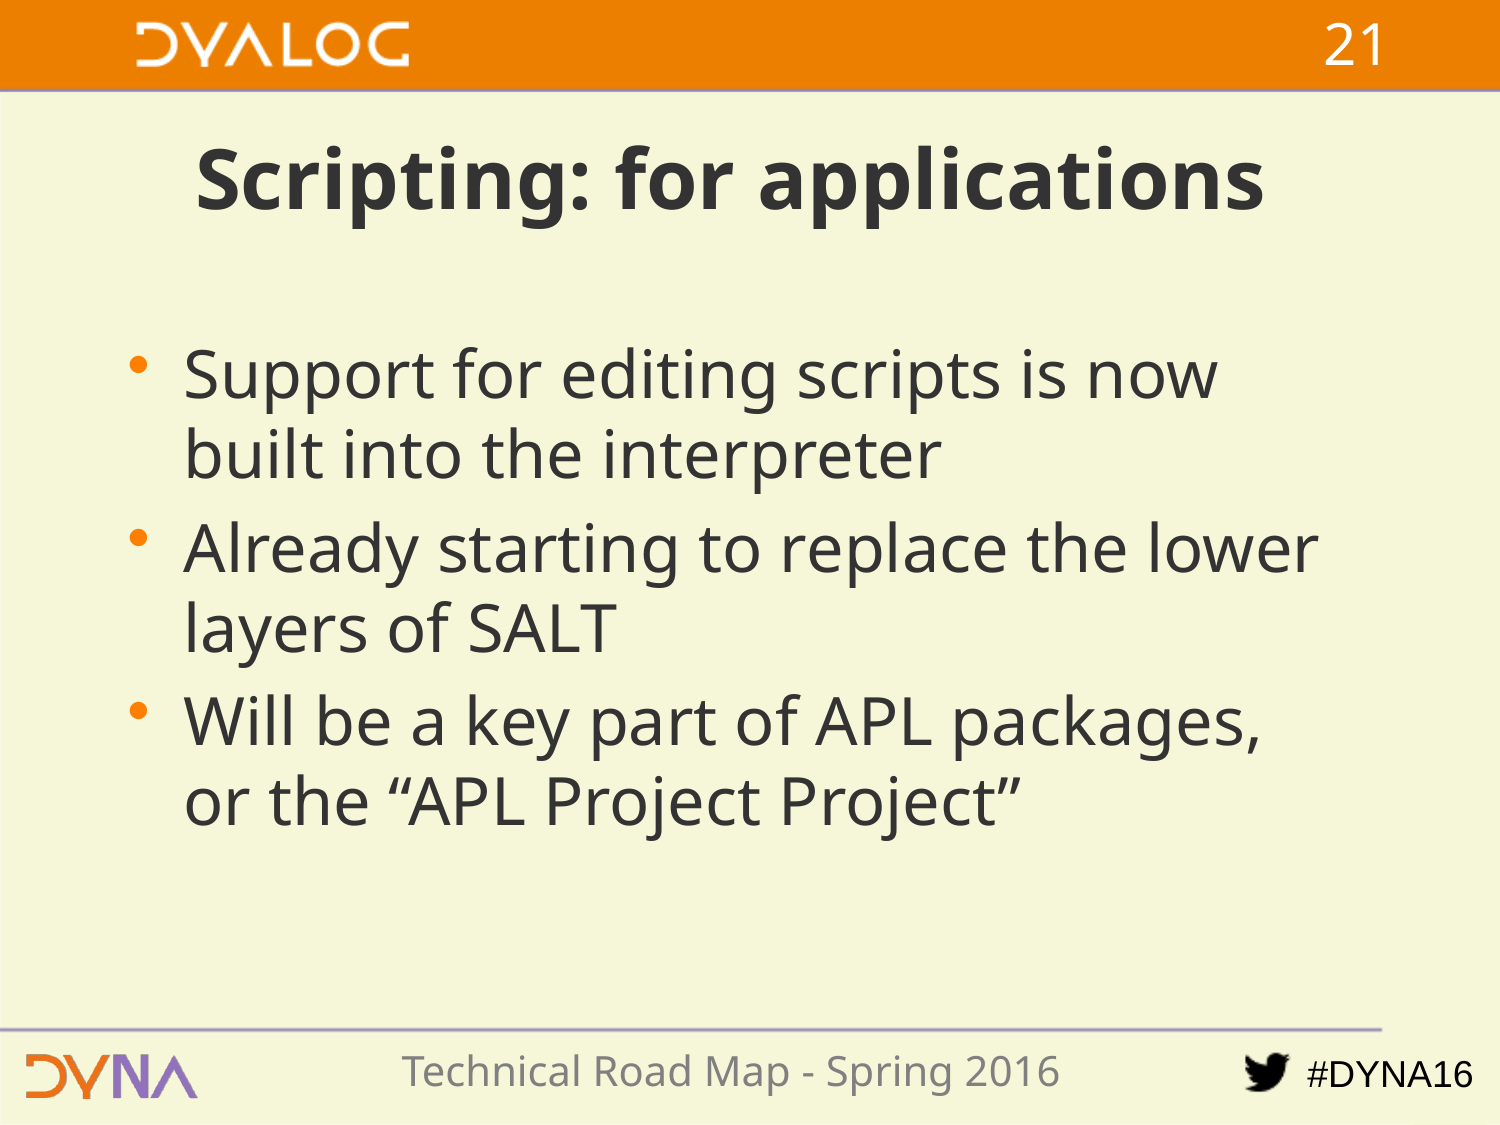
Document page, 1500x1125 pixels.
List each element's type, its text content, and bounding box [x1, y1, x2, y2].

title Scripting: for applications [93, 118, 1369, 307]
list Support for editing scripts is now built into the interpreter Already starting to replace the lower layers of SALT Will be a key part of APL packages, or the “APL Project Project” [112, 324, 1388, 1000]
footer Technical Road Map - Spring 2016 [249, 1037, 1213, 1113]
picture [0, 0, 1500, 1125]
slide_number 20 [1299, 0, 1406, 75]
